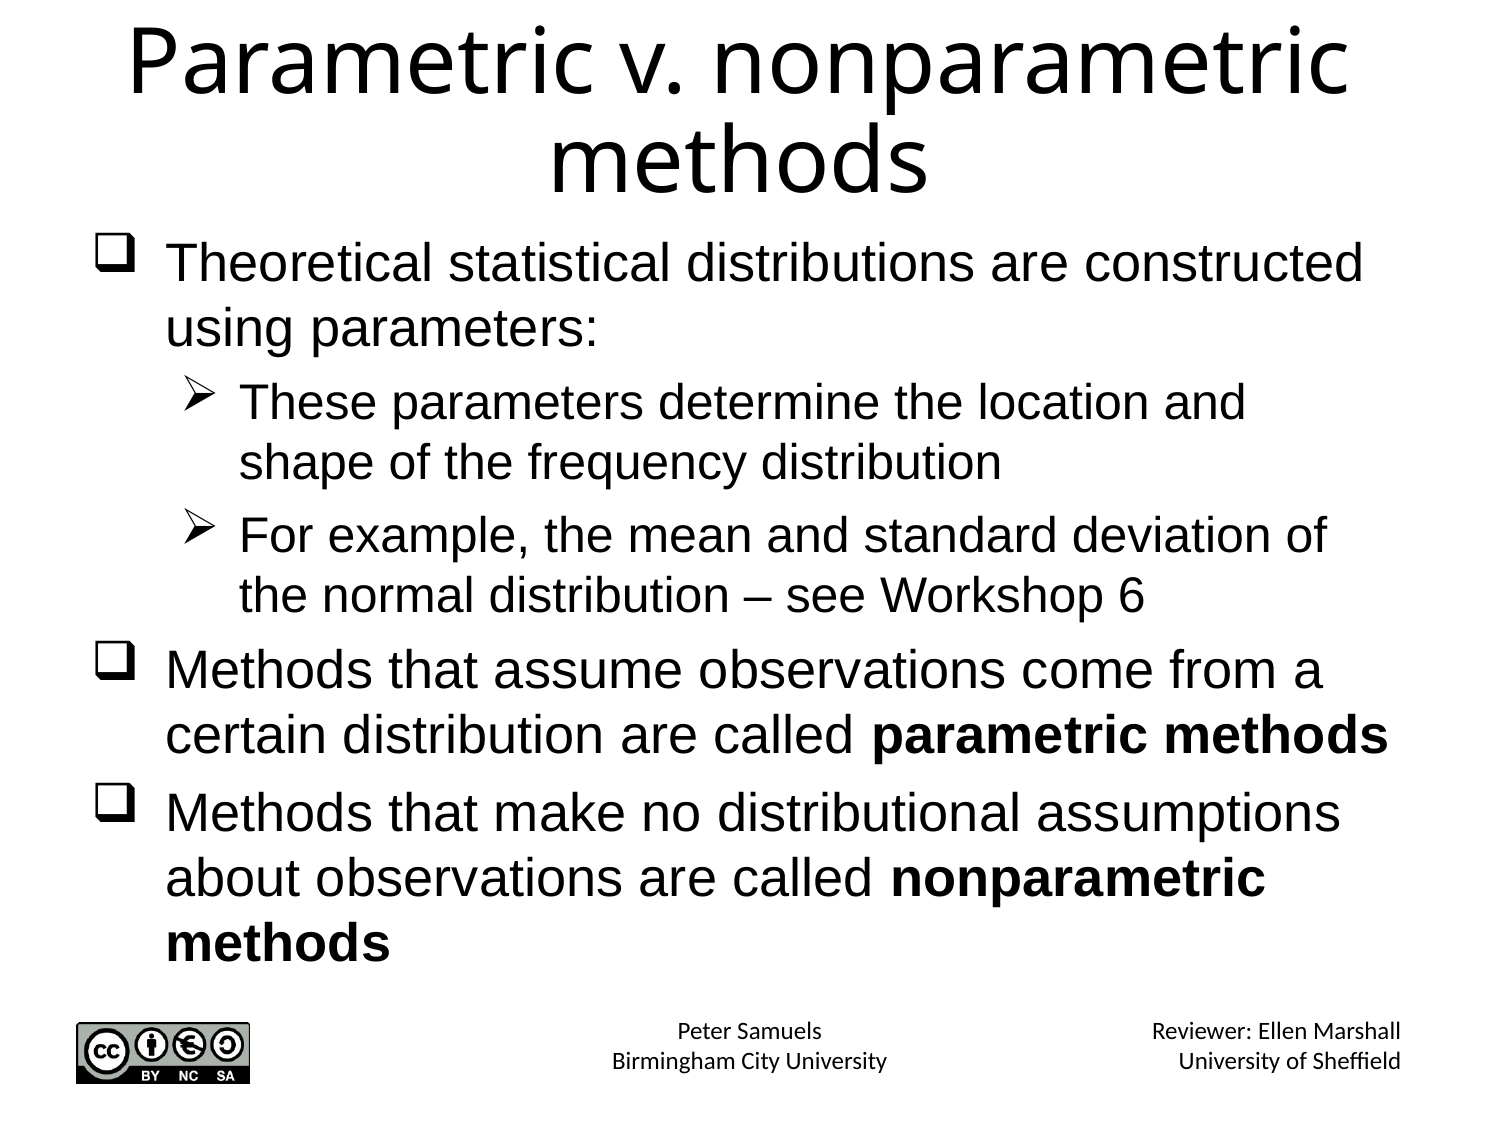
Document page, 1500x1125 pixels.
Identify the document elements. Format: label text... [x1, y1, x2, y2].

list Theoretical statistical distributions are constructed using parameters: These parameters determine the location and shape of the frequency distribution For example, the mean and standard deviation of the normal distribution – see Workshop 6 Methods that assume observations come from a certain distribution are called parametric methods Methods that make no distributional assumptions about observations are called nonparametric methods [76, 219, 1412, 1000]
text_box Reviewer: Ellen Marshall University of Sheffield [1038, 1007, 1417, 1083]
title Parametric v. nonparametric methods [76, 19, 1401, 209]
picture [76, 1022, 251, 1084]
text_box Peter Samuels Birmingham City University [549, 1007, 951, 1083]
